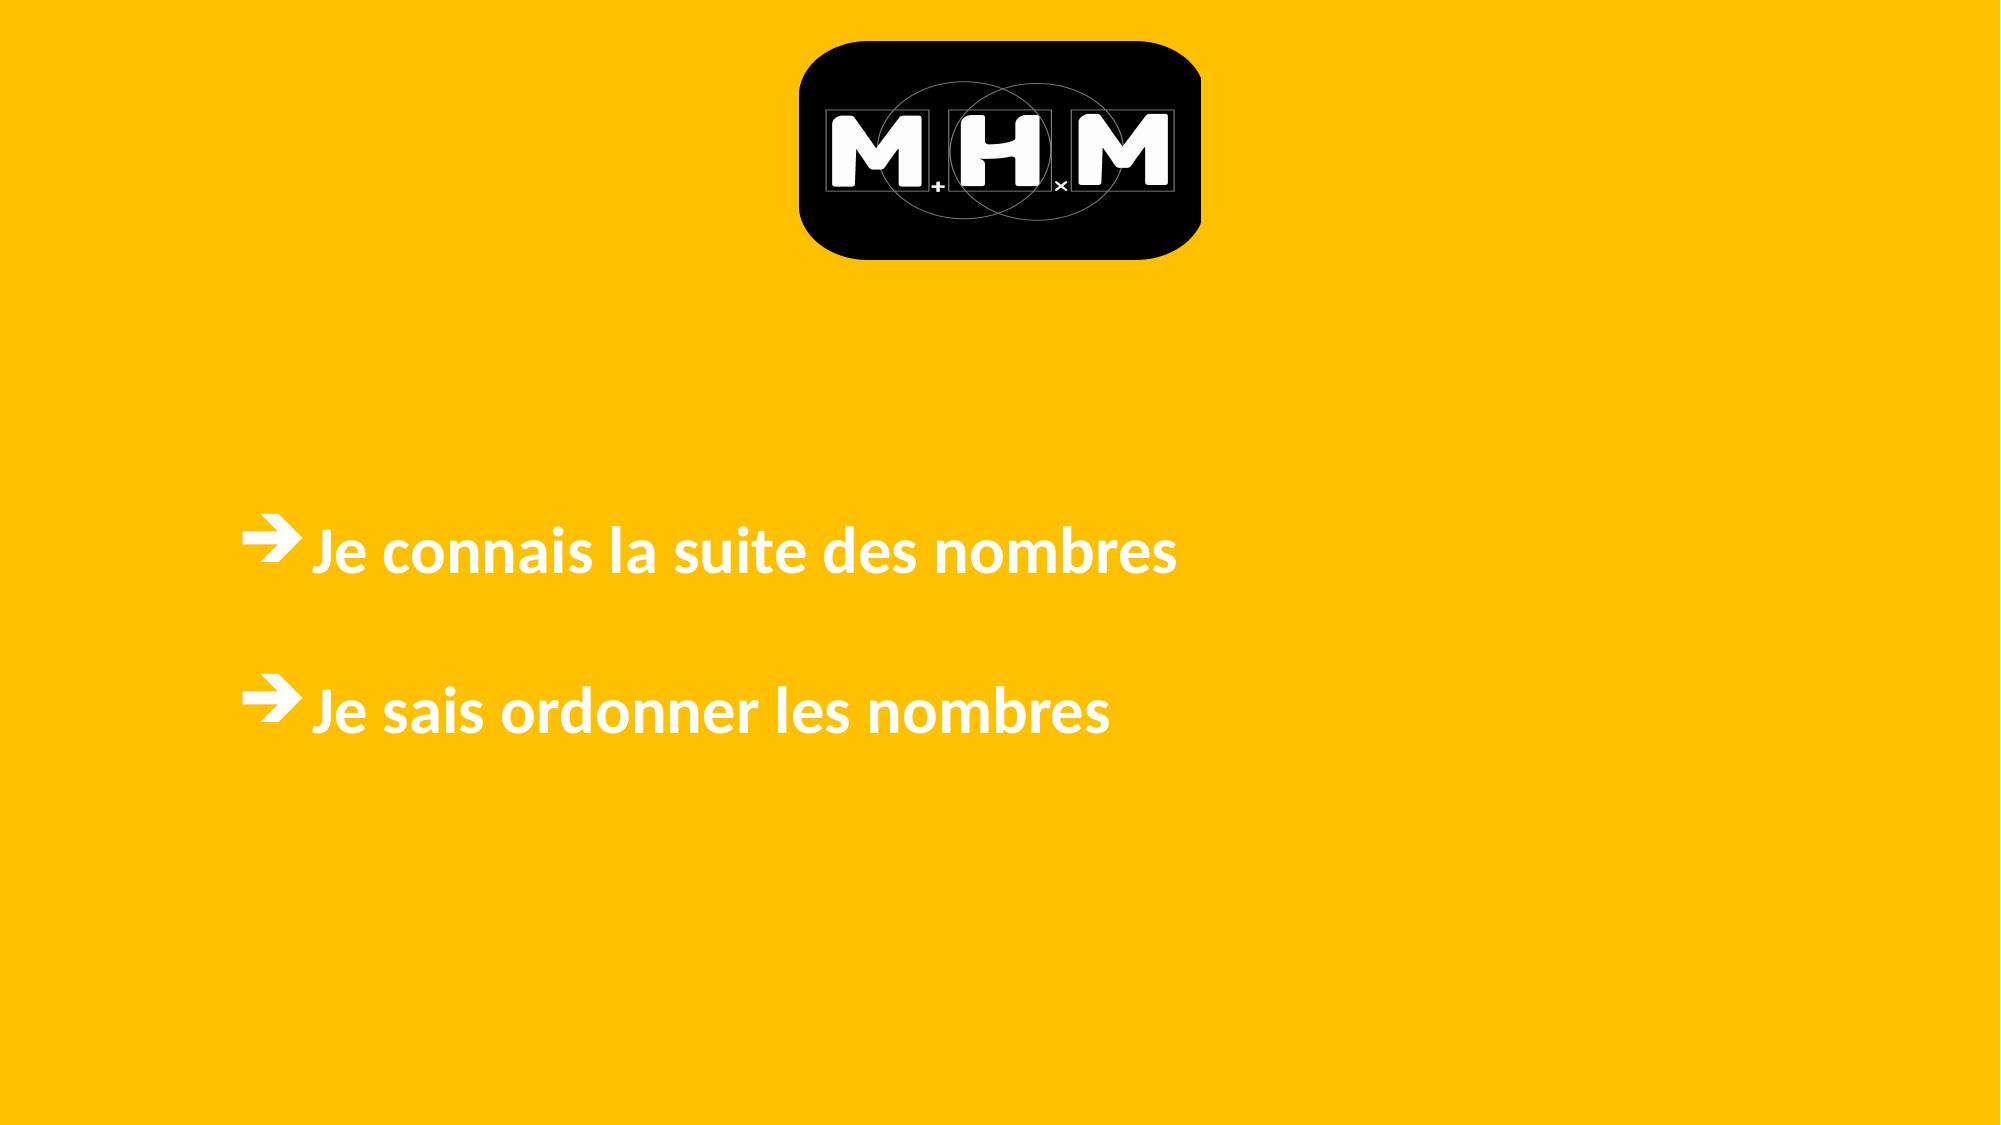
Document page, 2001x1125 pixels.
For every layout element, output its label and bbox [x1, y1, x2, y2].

text_box [0, 0, 2000, 1125]
